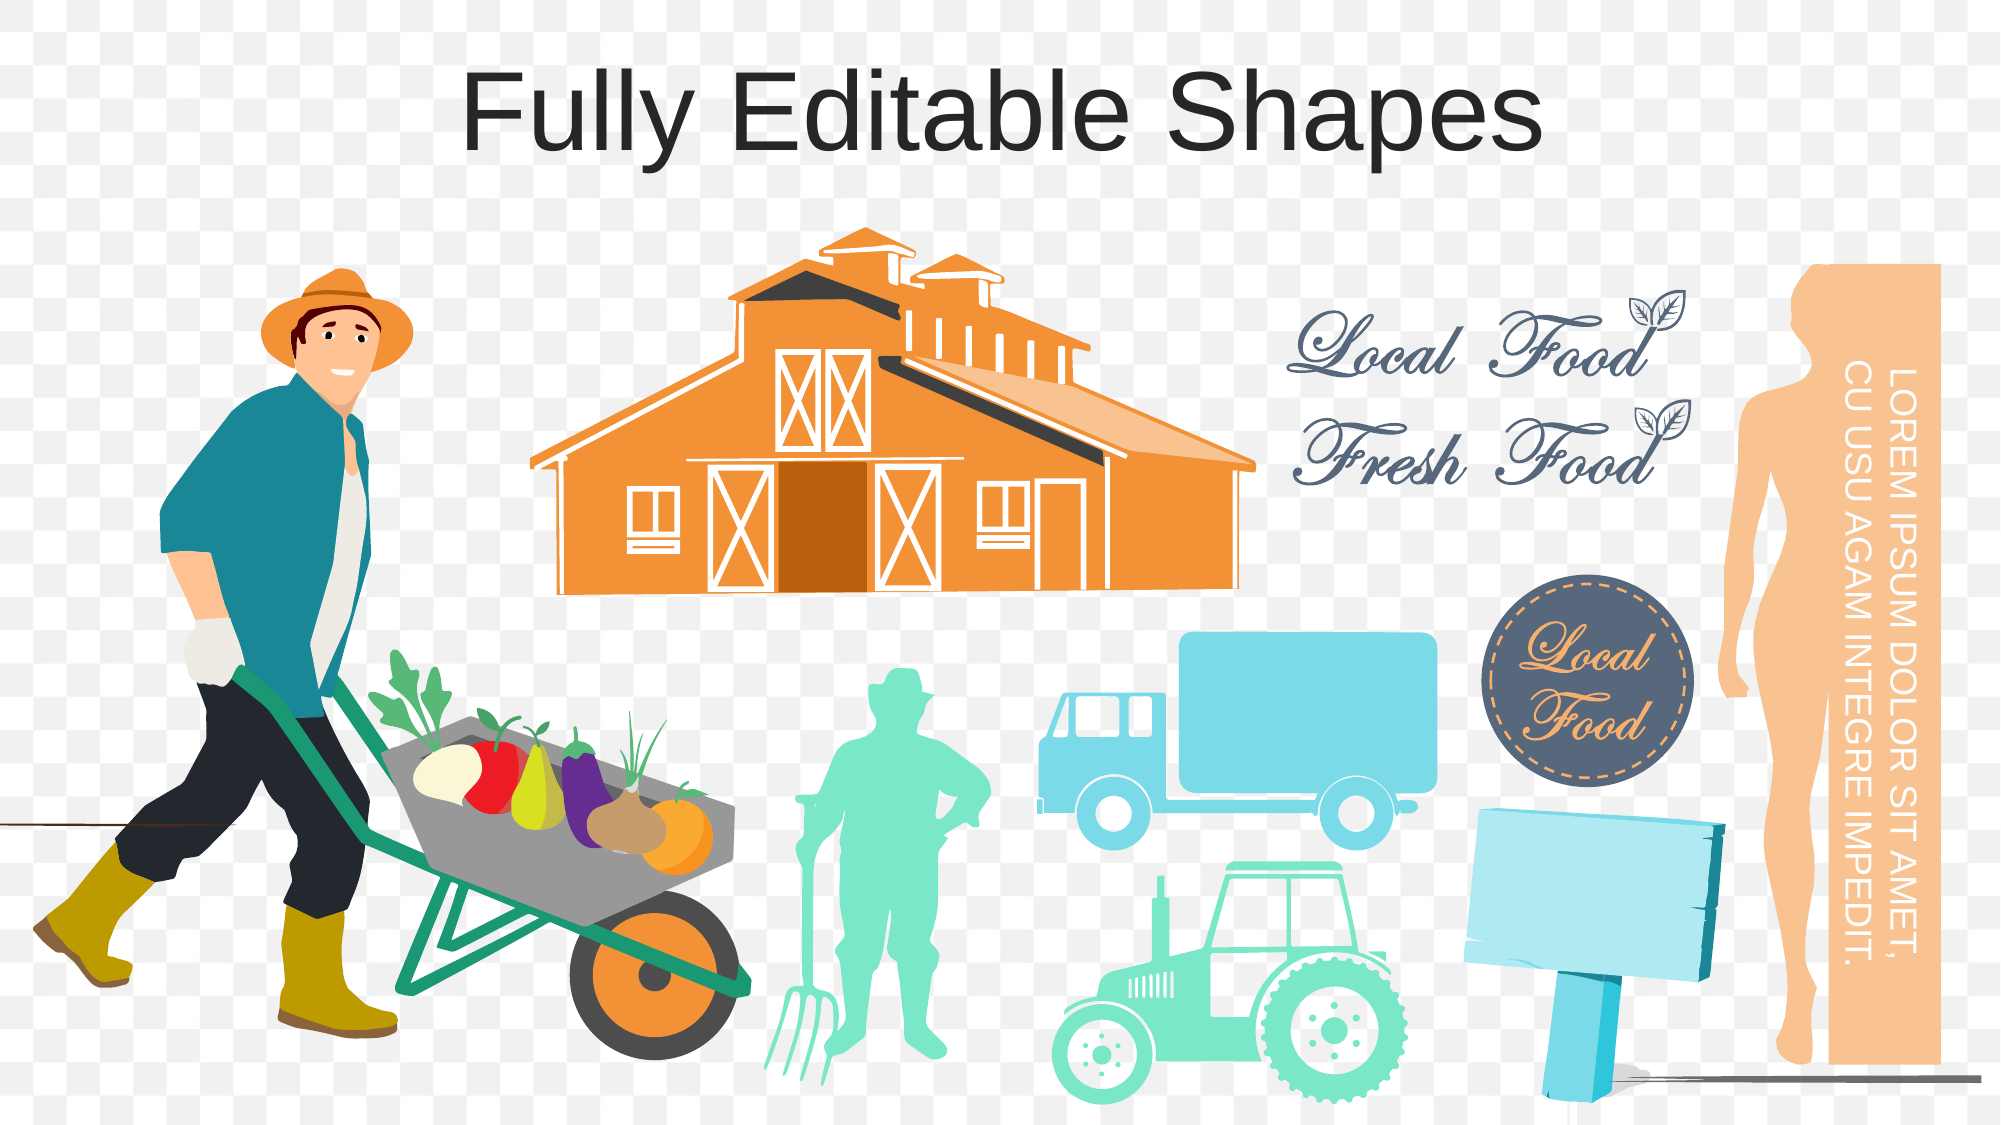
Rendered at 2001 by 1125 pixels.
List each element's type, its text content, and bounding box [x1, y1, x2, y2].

text_box [764, 668, 991, 1087]
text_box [1051, 861, 1408, 1105]
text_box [0, 268, 752, 1060]
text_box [1481, 574, 1694, 788]
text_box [530, 227, 1257, 595]
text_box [637, 780, 714, 876]
list Fully Editable Shapes [53, 54, 1952, 174]
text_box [1463, 808, 1726, 1103]
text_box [561, 726, 594, 849]
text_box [388, 646, 468, 811]
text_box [457, 707, 533, 814]
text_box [1286, 289, 1686, 378]
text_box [511, 721, 566, 830]
picture [0, 0, 2001, 1125]
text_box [1292, 399, 1692, 486]
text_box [1037, 631, 1437, 850]
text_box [594, 712, 675, 855]
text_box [1717, 263, 1942, 1065]
